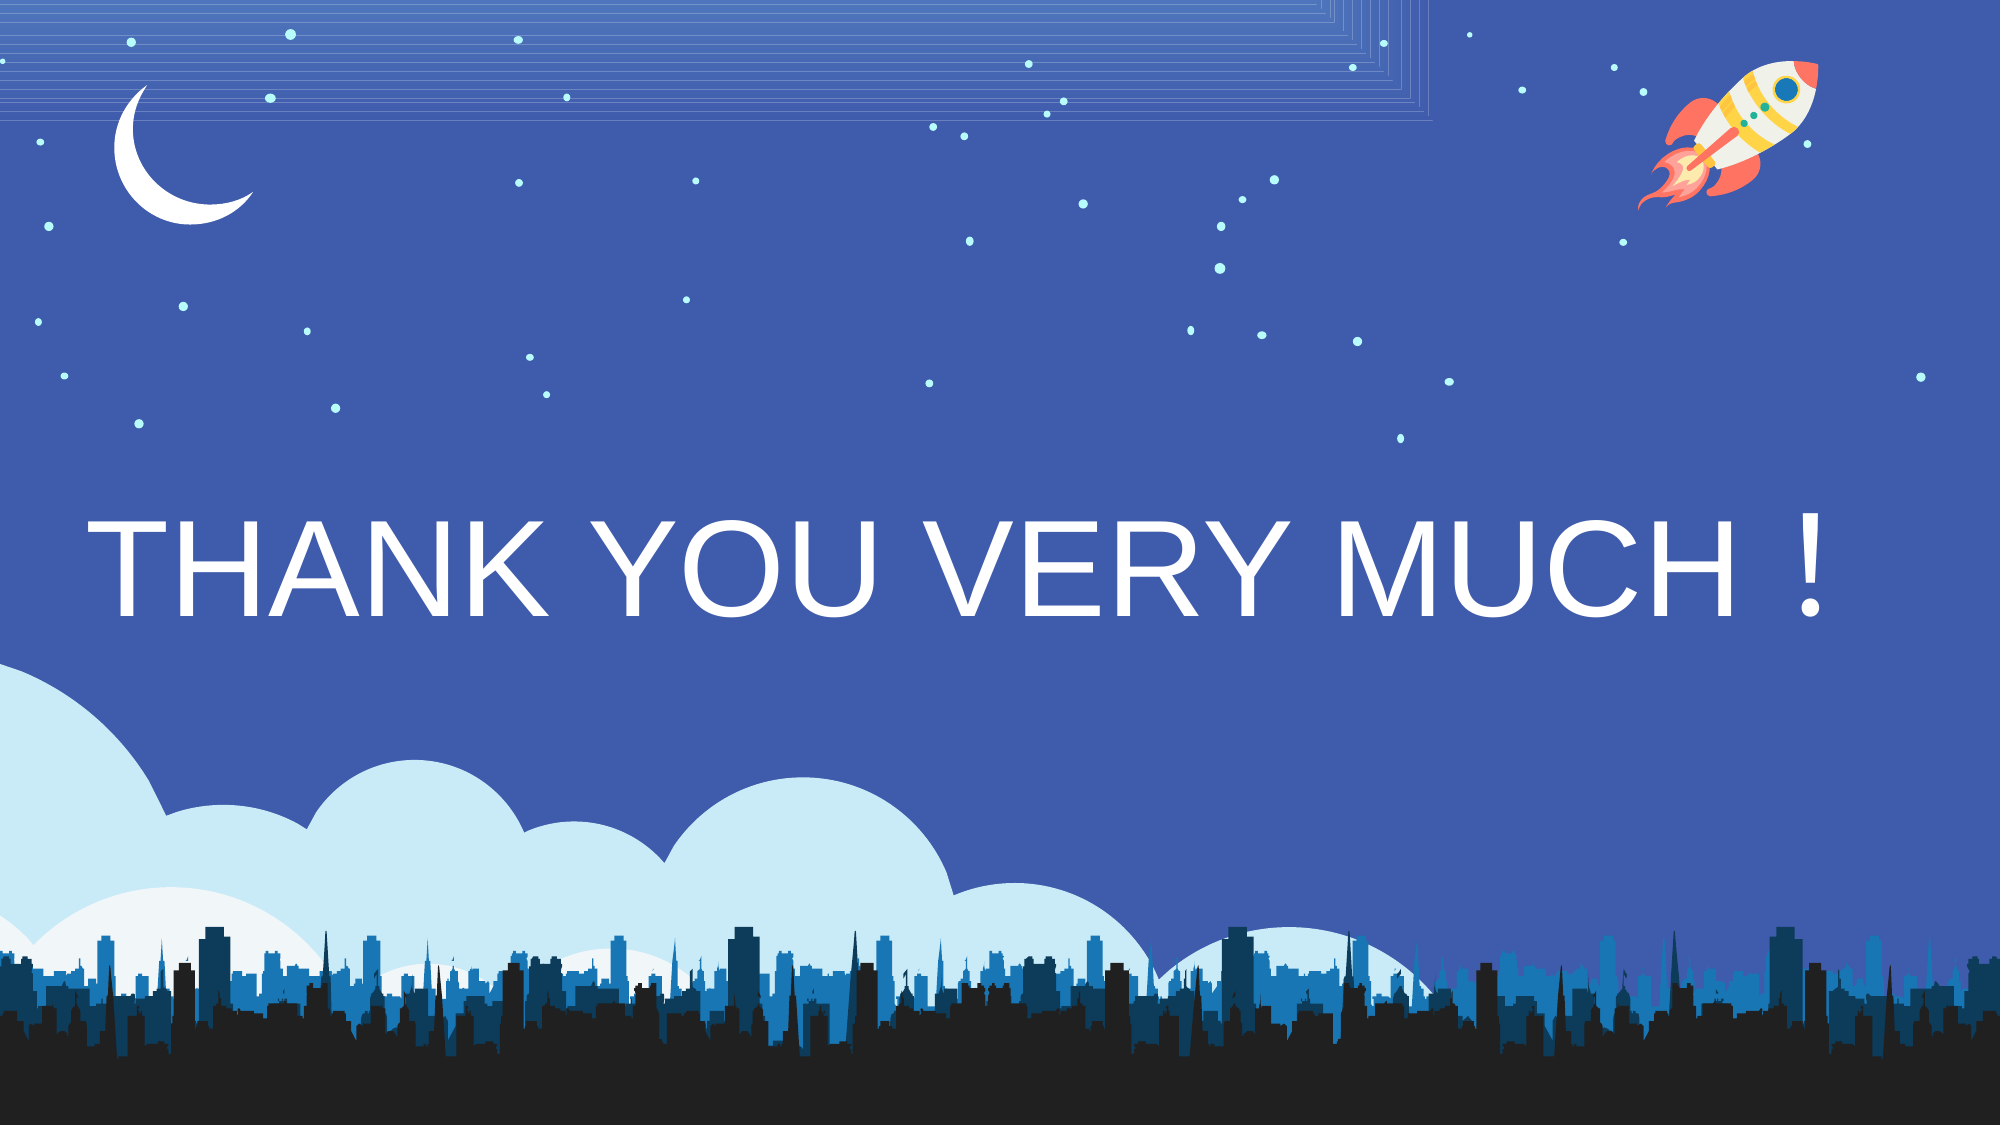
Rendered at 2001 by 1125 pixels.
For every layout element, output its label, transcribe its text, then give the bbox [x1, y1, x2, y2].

text_box [0, 58, 6, 65]
text_box [1190, 960, 1197, 991]
text_box [760, 950, 794, 1045]
text_box [1768, 926, 1805, 1028]
text_box [1397, 433, 1405, 444]
text_box [1716, 998, 1724, 1003]
text_box [513, 36, 523, 44]
text_box [1352, 336, 1363, 347]
text_box [264, 93, 276, 103]
text_box [1803, 140, 1812, 148]
text_box [1615, 968, 1640, 1025]
text_box [1348, 64, 1357, 71]
text_box [0, 950, 15, 966]
text_box [1396, 968, 1401, 979]
text_box [934, 973, 958, 1018]
text_box [1630, 938, 1670, 1038]
text_box [157, 938, 166, 988]
text_box [330, 403, 341, 413]
text_box [330, 935, 382, 1038]
text_box [1078, 199, 1088, 209]
text_box [1269, 175, 1280, 185]
text_box [1563, 963, 1588, 1015]
text_box [1057, 958, 1074, 1006]
text_box [706, 1010, 724, 1038]
text_box [1129, 973, 1139, 1003]
text_box [370, 968, 385, 1008]
text_box [526, 353, 534, 361]
text_box [630, 993, 635, 1003]
text_box [1947, 955, 1968, 1008]
text_box [914, 973, 934, 1010]
text_box [134, 419, 144, 429]
text_box [444, 996, 502, 1056]
text_box [543, 391, 551, 399]
text_box [1380, 39, 1388, 47]
text_box [515, 178, 523, 187]
text_box [231, 950, 322, 1018]
text_box [1392, 986, 1409, 1018]
text_box [1610, 64, 1618, 71]
text_box [957, 955, 972, 1003]
text_box [693, 955, 728, 1028]
text_box [198, 926, 234, 1028]
text_box [34, 318, 42, 326]
text_box [44, 221, 54, 232]
text_box [525, 956, 619, 1028]
text_box [1187, 325, 1195, 336]
text_box [1892, 973, 1918, 1006]
text_box [360, 1010, 370, 1025]
text_box [1024, 60, 1033, 68]
text_box [114, 968, 172, 1057]
text_box [1214, 262, 1226, 274]
text_box [1129, 968, 1195, 1056]
text_box [178, 301, 188, 312]
text_box [1498, 950, 1560, 1037]
text_box [1458, 1015, 1472, 1028]
text_box [563, 93, 571, 102]
text_box [1428, 973, 1451, 1010]
text_box [1257, 331, 1267, 340]
text_box [385, 973, 412, 1031]
text_box [303, 327, 311, 336]
text_box [1019, 956, 1105, 1028]
text_box [389, 1027, 397, 1036]
text_box [876, 935, 896, 1026]
text_box [423, 938, 436, 1015]
text_box [1451, 960, 1476, 1026]
text_box [1436, 955, 1448, 990]
text_box [46, 981, 106, 1046]
text_box [1894, 981, 1954, 1046]
text_box [1639, 88, 1648, 96]
text_box [682, 296, 690, 304]
text_box [1518, 86, 1527, 94]
text_box [903, 968, 914, 1008]
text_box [1677, 20, 1778, 253]
text_box [1669, 930, 1680, 1010]
text_box [965, 236, 974, 246]
text_box [32, 935, 116, 1008]
text_box [929, 123, 938, 131]
text_box [135, 973, 149, 998]
text_box [800, 998, 830, 1056]
text_box [320, 930, 332, 1013]
text_box [1238, 196, 1247, 204]
text_box [692, 177, 700, 185]
text_box [1409, 938, 1428, 1013]
text_box [1589, 935, 1619, 1031]
text_box [1296, 988, 1324, 1021]
text_box [769, 1040, 782, 1046]
text_box [1254, 950, 1343, 1043]
text_box [126, 37, 136, 47]
text_box [728, 926, 763, 1036]
text_box [1216, 221, 1226, 232]
text_box [1681, 950, 1769, 1018]
text_box [890, 1010, 896, 1028]
text_box [285, 29, 296, 40]
text_box [1916, 372, 1926, 382]
text_box [670, 938, 682, 998]
text_box [980, 950, 1023, 1003]
text_box [1059, 97, 1068, 106]
text_box [845, 930, 859, 1043]
text_box [1352, 935, 1404, 1015]
text_box [625, 998, 635, 1015]
text_box [60, 372, 69, 380]
text_box [1199, 968, 1221, 1020]
text_box [657, 968, 701, 1043]
text_box [36, 138, 45, 146]
text_box [1603, 1027, 1612, 1033]
text_box [1840, 935, 1885, 1003]
text_box [406, 973, 434, 1046]
text_box [563, 935, 629, 1006]
text_box [1566, 973, 1594, 1046]
text_box [1958, 956, 2000, 1037]
text_box [510, 950, 529, 1026]
text_box [1203, 926, 1257, 1046]
text_box [1076, 935, 1105, 988]
text_box [1828, 968, 1886, 1056]
text_box [1146, 938, 1158, 996]
text_box [443, 965, 502, 1038]
text_box [1619, 238, 1628, 246]
text_box [1498, 996, 1556, 1056]
text_box [794, 963, 851, 1048]
text_box [936, 938, 945, 993]
text_box [648, 973, 662, 996]
text_box [925, 379, 934, 388]
text_box [1343, 930, 1355, 988]
text_box [1168, 955, 1182, 996]
text_box [0, 956, 42, 1037]
text_box THANK YOU VERY MUCH！ [71, 471, 1929, 652]
text_box [1444, 377, 1454, 386]
text_box [0, 962, 2000, 1125]
text_box [277, 998, 288, 1003]
text_box [1926, 938, 1933, 988]
text_box [960, 132, 969, 141]
text_box [114, 85, 254, 225]
text_box [1827, 971, 1838, 1015]
text_box [1043, 110, 1051, 118]
